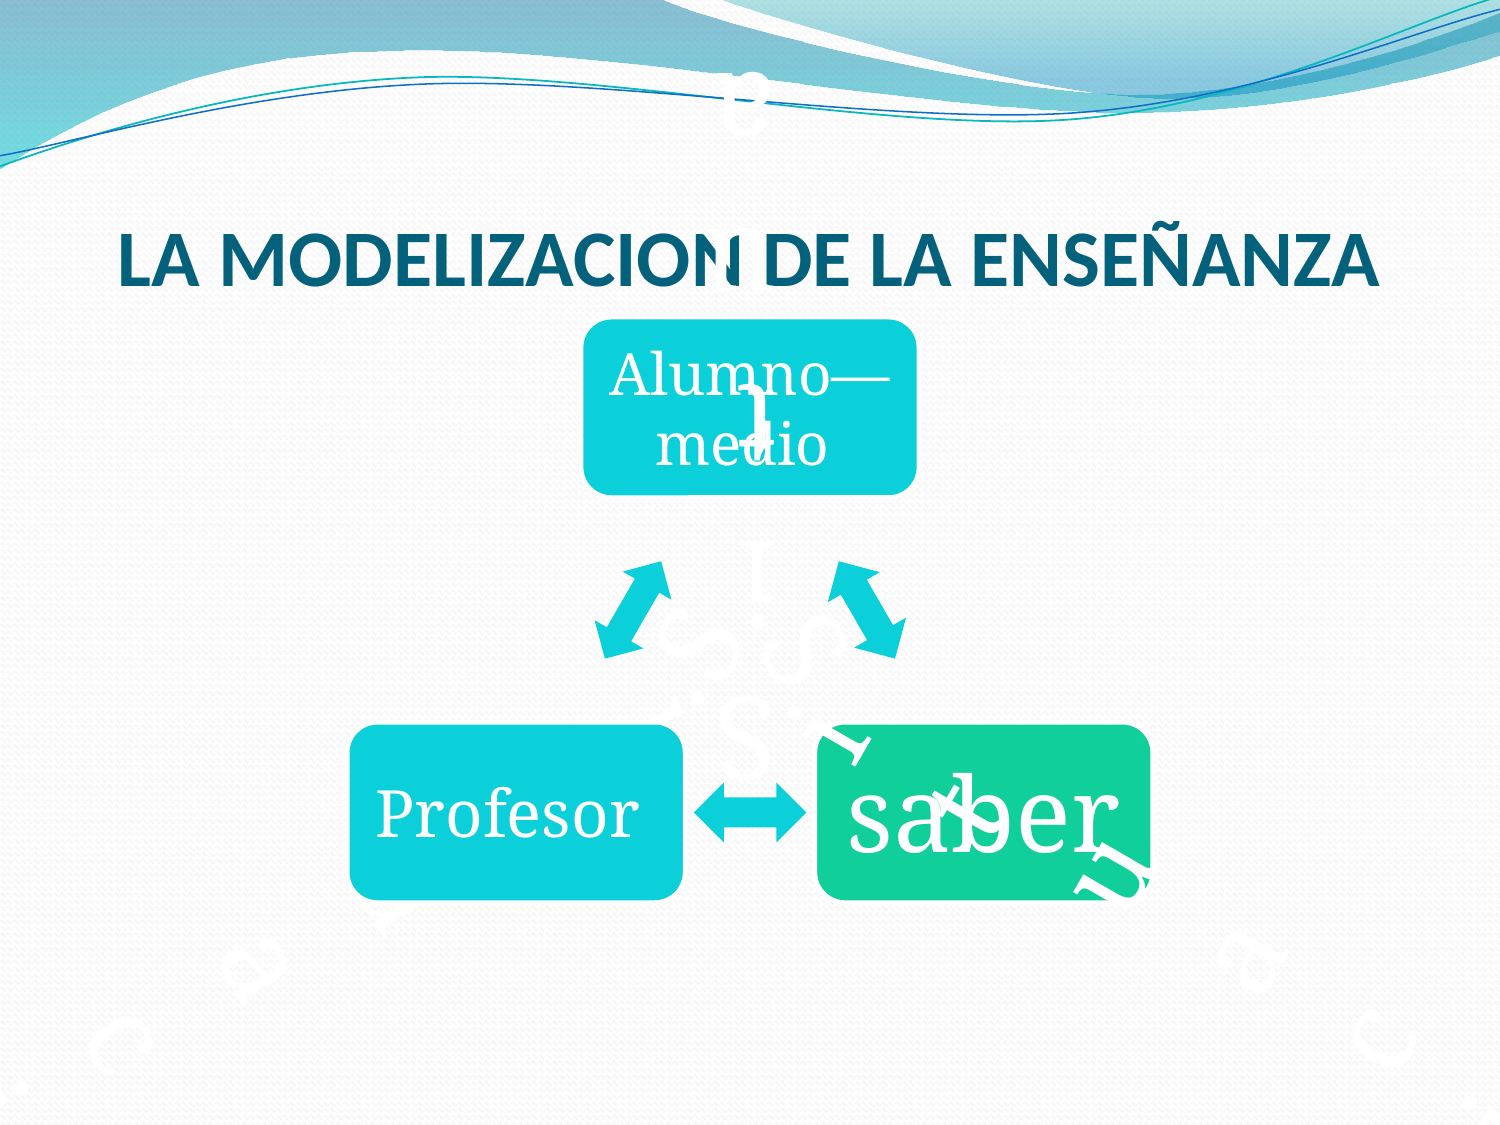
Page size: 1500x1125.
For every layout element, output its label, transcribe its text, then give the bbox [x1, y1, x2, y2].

title LA MODELIZACION DE LA ENSEÑANZA [75, 115, 1425, 303]
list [74, 317, 1426, 1038]
